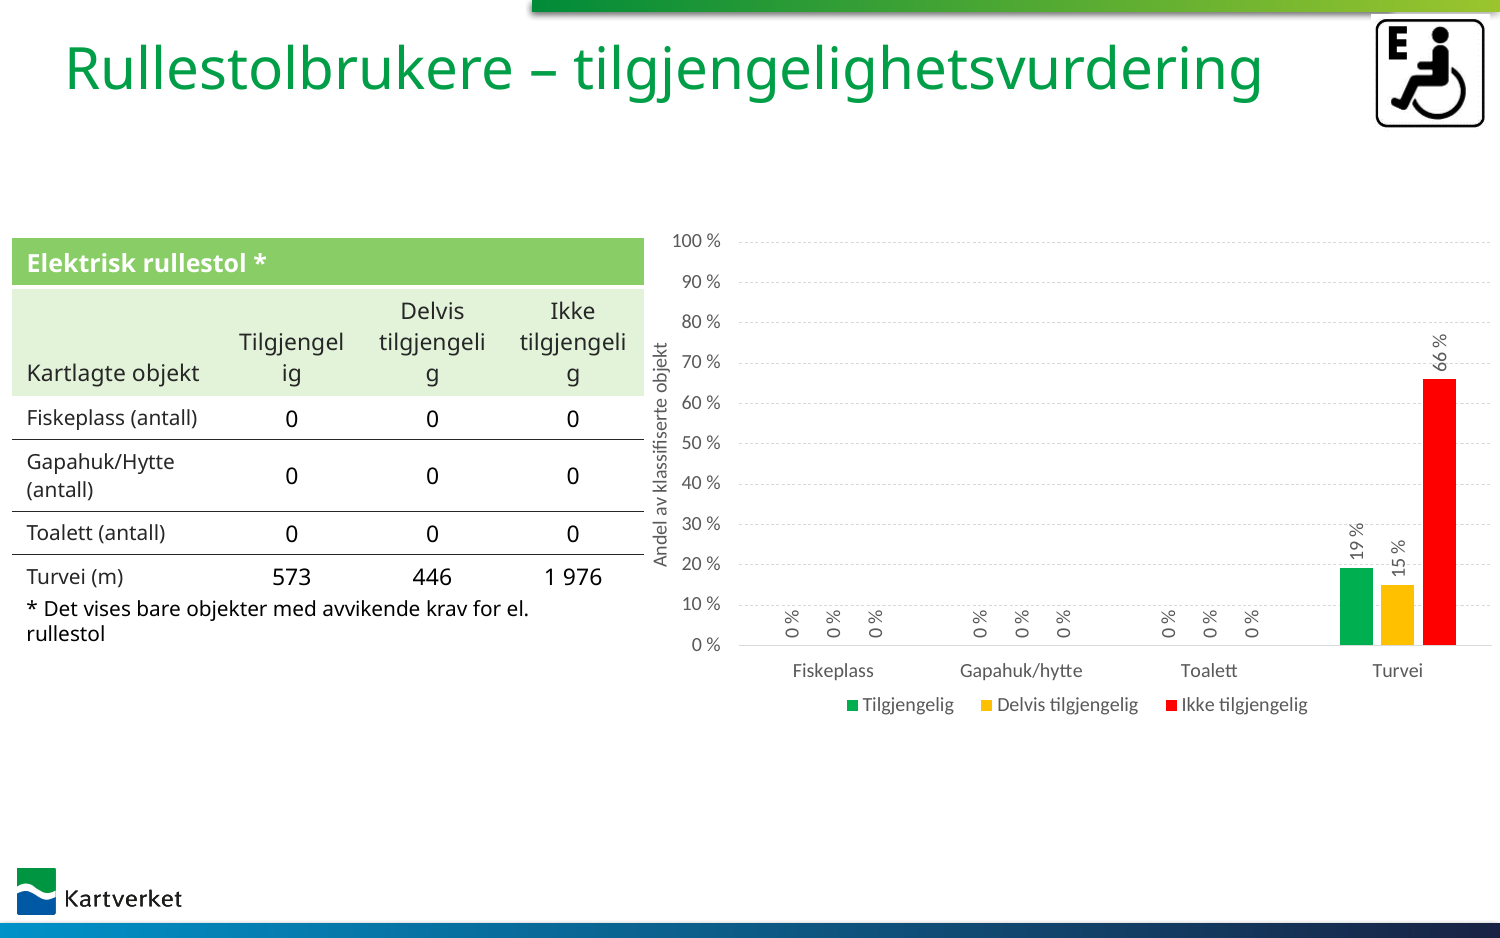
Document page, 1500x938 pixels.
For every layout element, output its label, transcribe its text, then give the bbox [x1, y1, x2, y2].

table_cell Fiskeplass (antall) [12, 396, 222, 439]
table_cell 0 [222, 512, 362, 554]
text_box Rullestolbrukere – tilgjengelighetsvurdering [49, 12, 1372, 109]
table_cell 0 [503, 396, 638, 439]
table_cell Kartlagte objekt [12, 289, 222, 396]
table_cell Turvei (m) [12, 555, 222, 588]
text_box * Det vises bare objekter med avvikende krav for el. rullestol [11, 588, 597, 653]
table_cell 1 976 [503, 555, 638, 598]
table_cell 0 [362, 396, 503, 439]
table_cell 0 [503, 440, 638, 511]
table_cell 0 [362, 512, 503, 554]
picture [643, 218, 1500, 728]
table_cell 0 [362, 440, 503, 511]
table_cell Delvis tilgjengelig [362, 289, 503, 396]
table_header Elektrisk rullestol * [12, 238, 638, 285]
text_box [1371, 13, 1491, 133]
table_cell Toalett (antall) [12, 512, 222, 554]
table_cell 0 [222, 396, 362, 439]
table_cell Gapahuk/Hytte (antall) [12, 440, 222, 511]
table_cell Ikke tilgjengelig [503, 289, 638, 396]
table_cell 573 [222, 555, 362, 588]
table_cell 0 [503, 512, 638, 554]
table_cell 0 [222, 440, 362, 511]
table_cell Tilgjengelig [222, 289, 362, 396]
table_cell 446 [362, 555, 503, 588]
